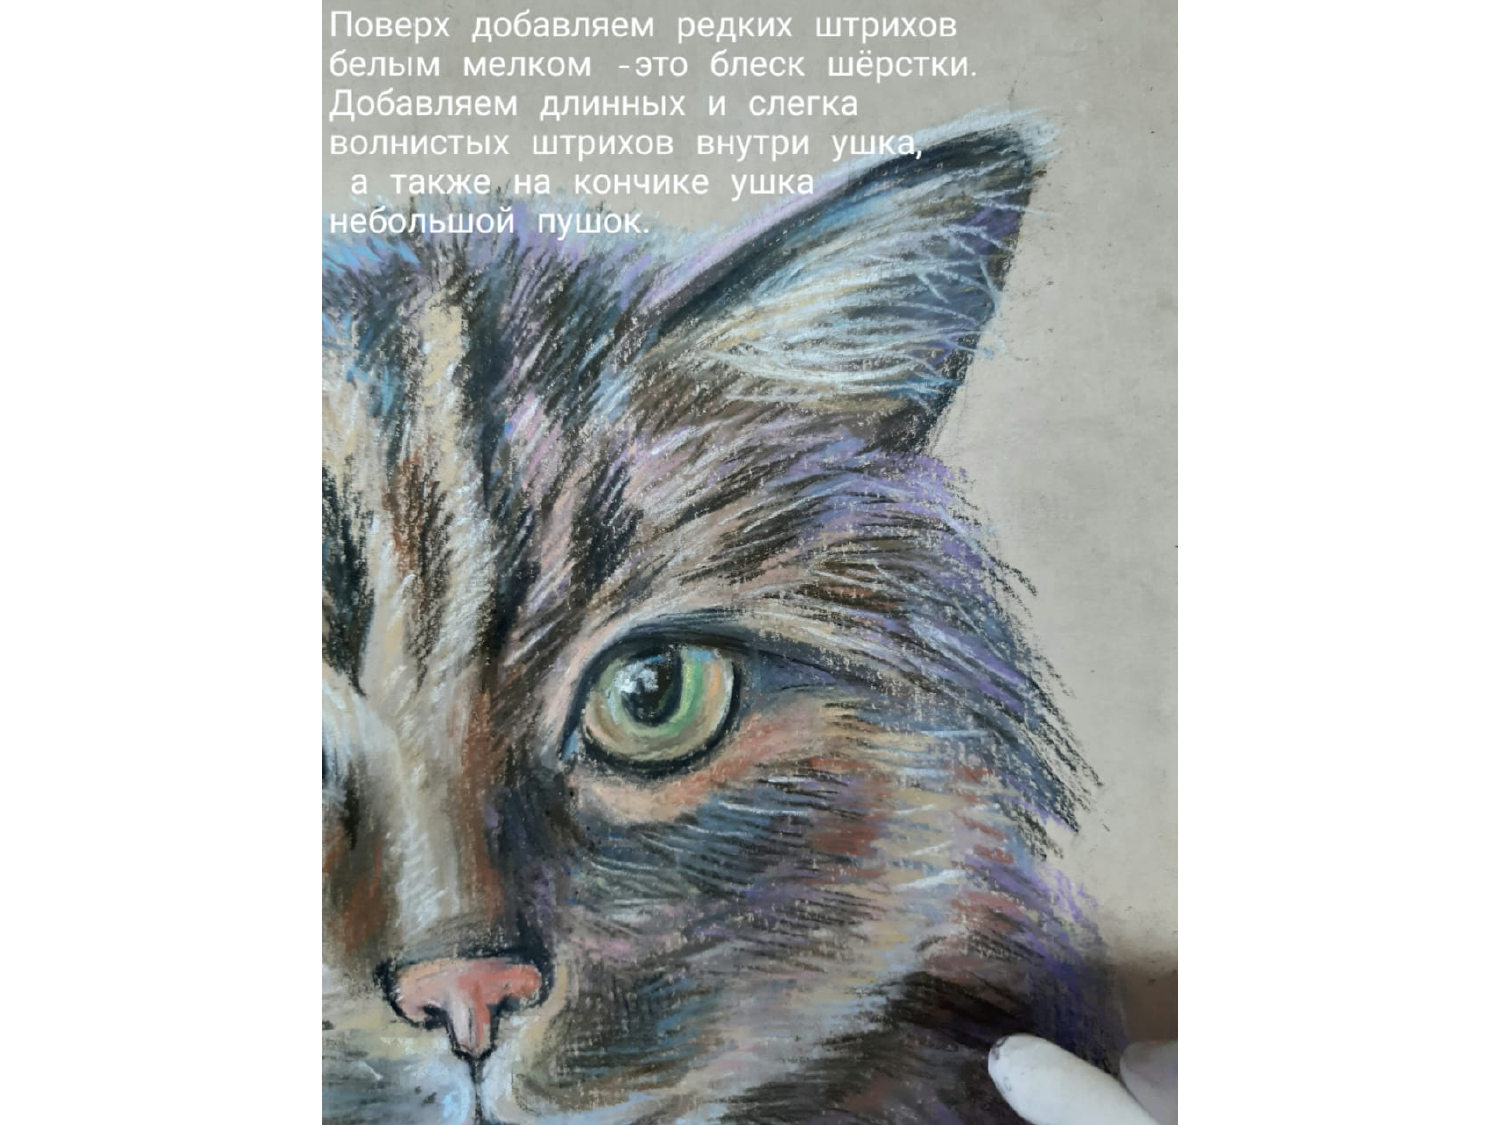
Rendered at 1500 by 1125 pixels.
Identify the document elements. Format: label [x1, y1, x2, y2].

picture [322, 0, 1178, 1125]
